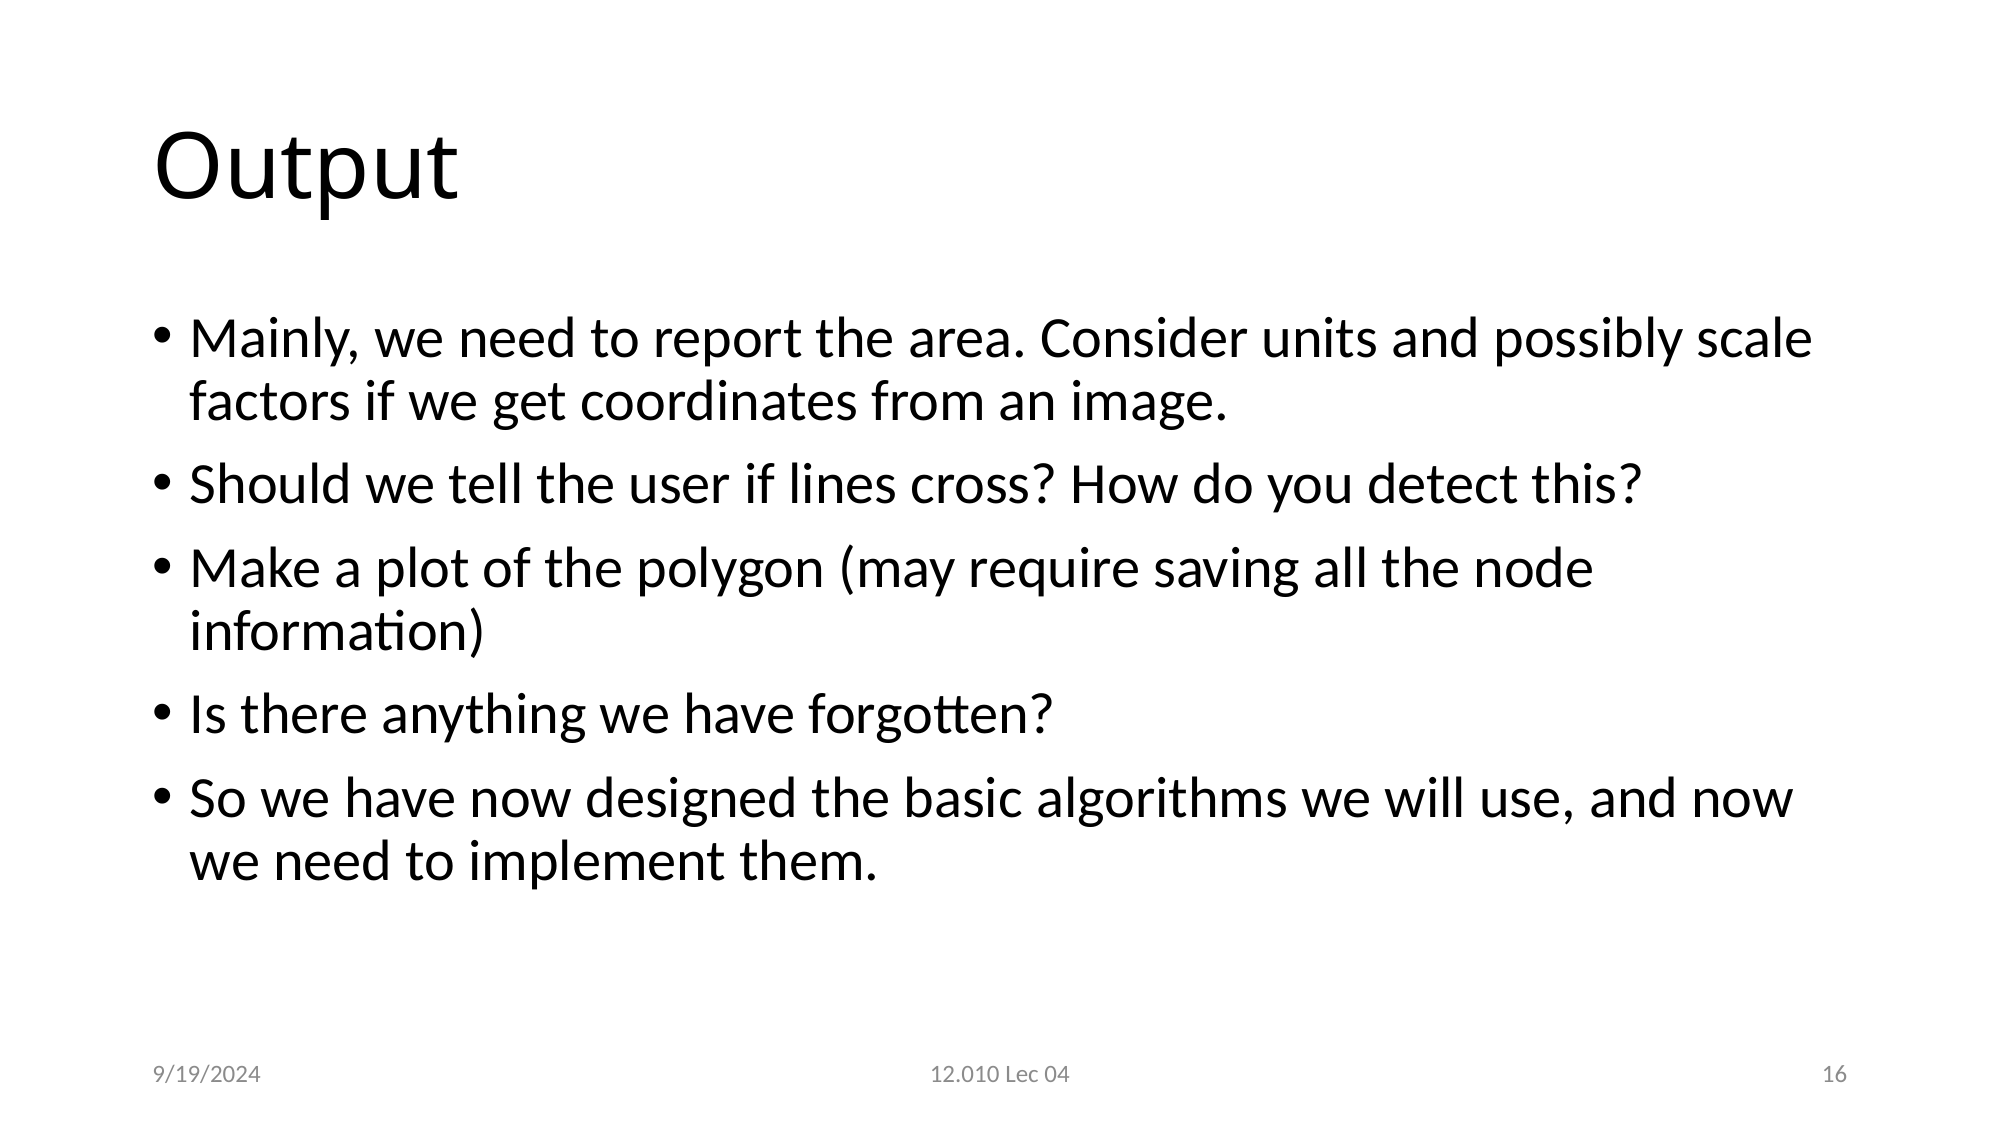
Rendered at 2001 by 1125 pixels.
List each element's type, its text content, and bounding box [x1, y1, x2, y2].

title Output [137, 59, 1863, 278]
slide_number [137, 1042, 588, 1103]
footer 12.010 Lec 04 [662, 1042, 1338, 1103]
slide_number 16 [1412, 1042, 1863, 1103]
list Mainly, we need to report the area. Consider units and possibly scale factors if we get coordinates from an image. Should we tell the user if lines cross? How do you detect this? Make a plot of the polygon (may require saving all the node information) Is there anything we have forgotten? So we have now designed the basic algorithms we will use, and now we need to implement them. [137, 299, 1863, 1014]
